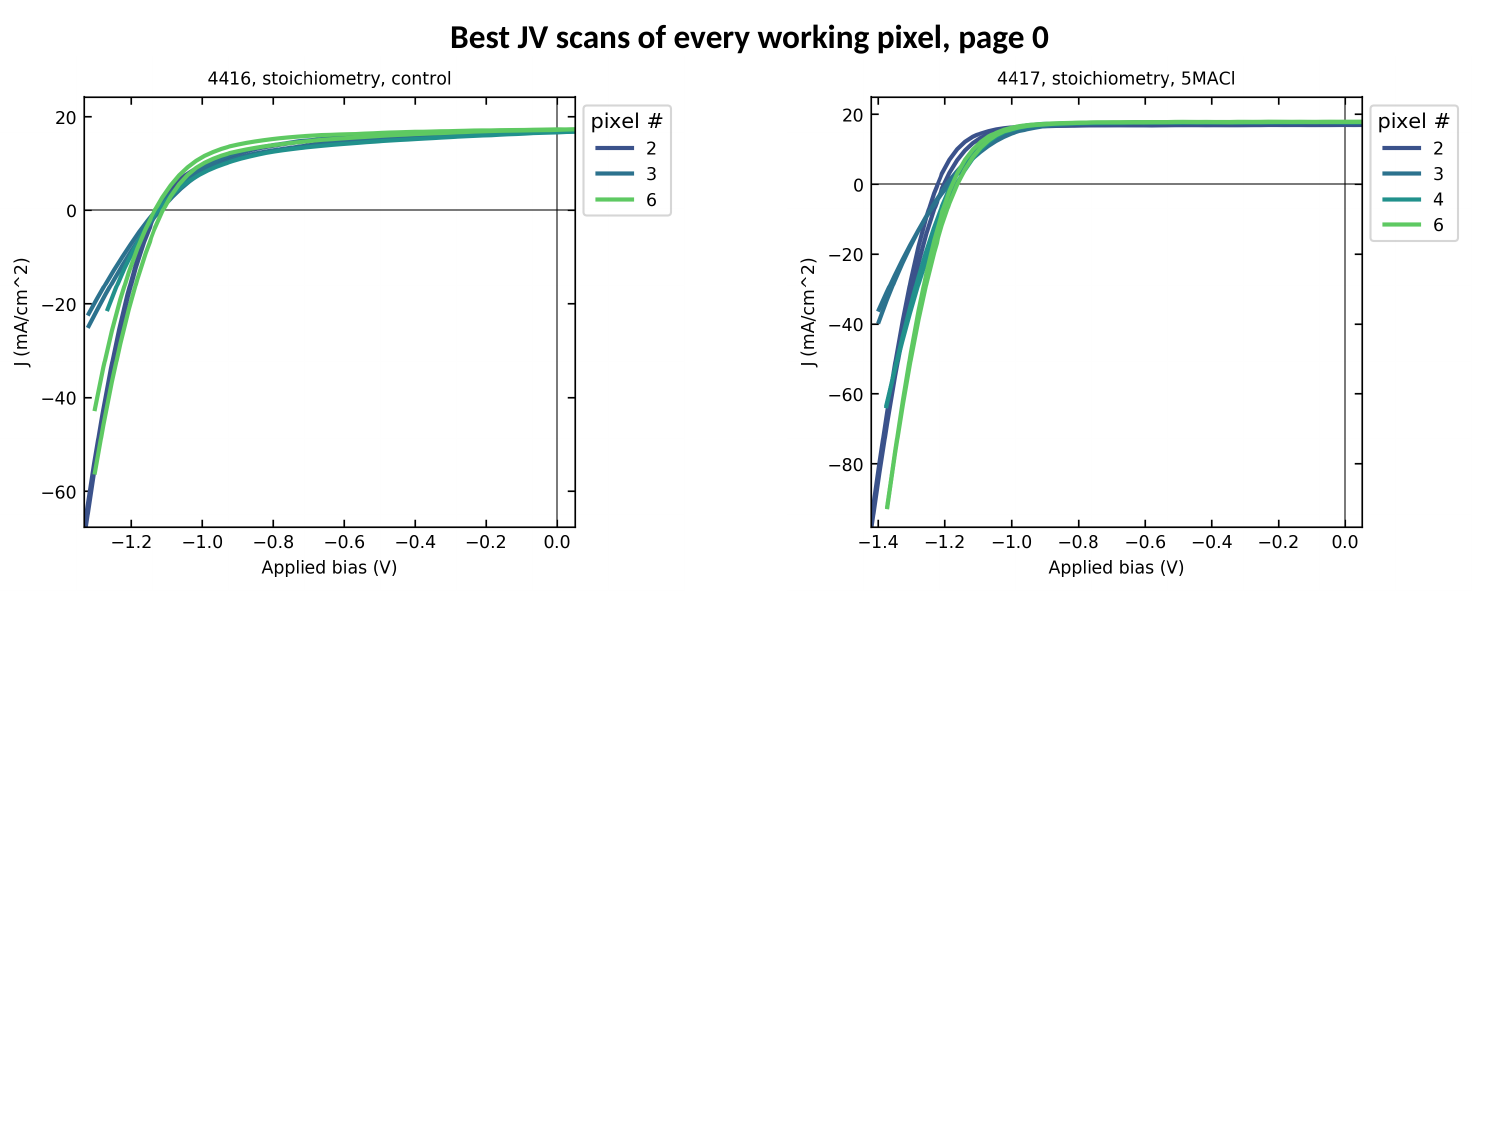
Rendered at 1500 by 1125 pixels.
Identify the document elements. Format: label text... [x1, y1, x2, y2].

picture [787, 56, 1472, 591]
picture [0, 56, 685, 591]
title Best JV scans of every working pixel, page 0 [0, 0, 1500, 75]
